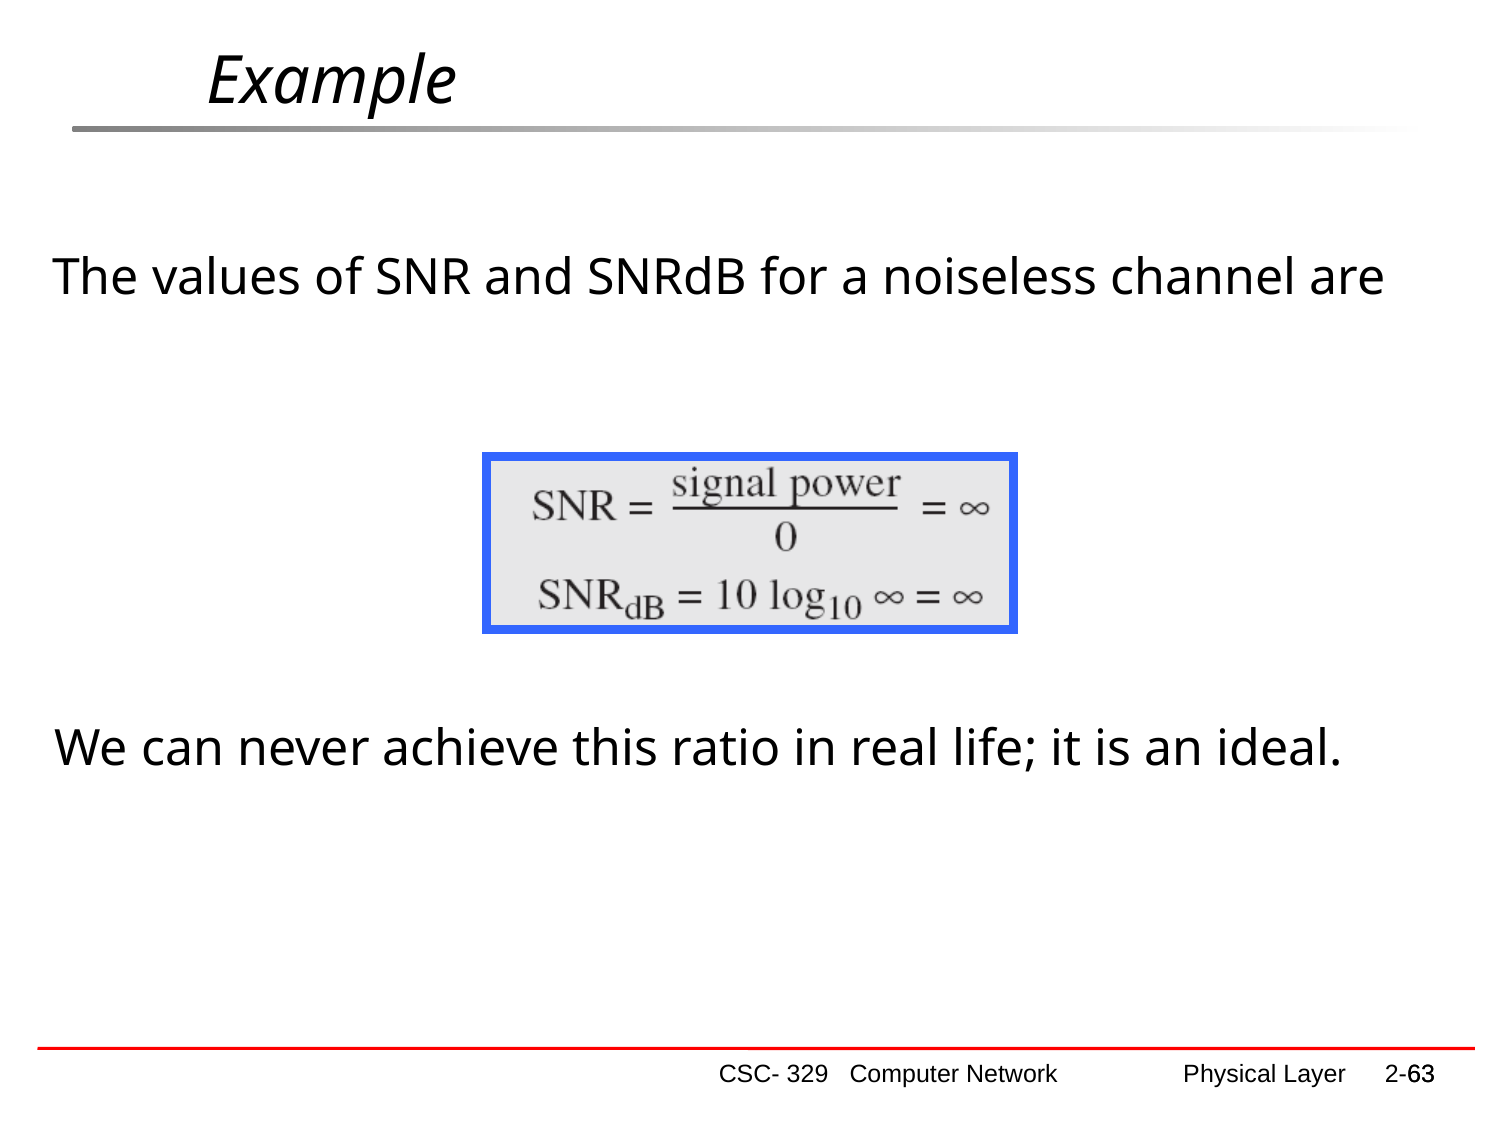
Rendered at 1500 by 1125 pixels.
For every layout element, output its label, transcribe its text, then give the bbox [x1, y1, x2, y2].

text_box The values of SNR and SNRdB for a noiseless channel are [37, 237, 1438, 313]
text_box [72, 126, 1423, 132]
footer CSC- 329 Computer Network Physical Layer [626, 1049, 1338, 1125]
text_box We can never achieve this ratio in real life; it is an ideal. [39, 708, 1440, 783]
slide_number 2-63 [1338, 1049, 1451, 1125]
text_box Example [191, 29, 474, 125]
text_box [24, 237, 1475, 863]
picture [490, 460, 1010, 626]
